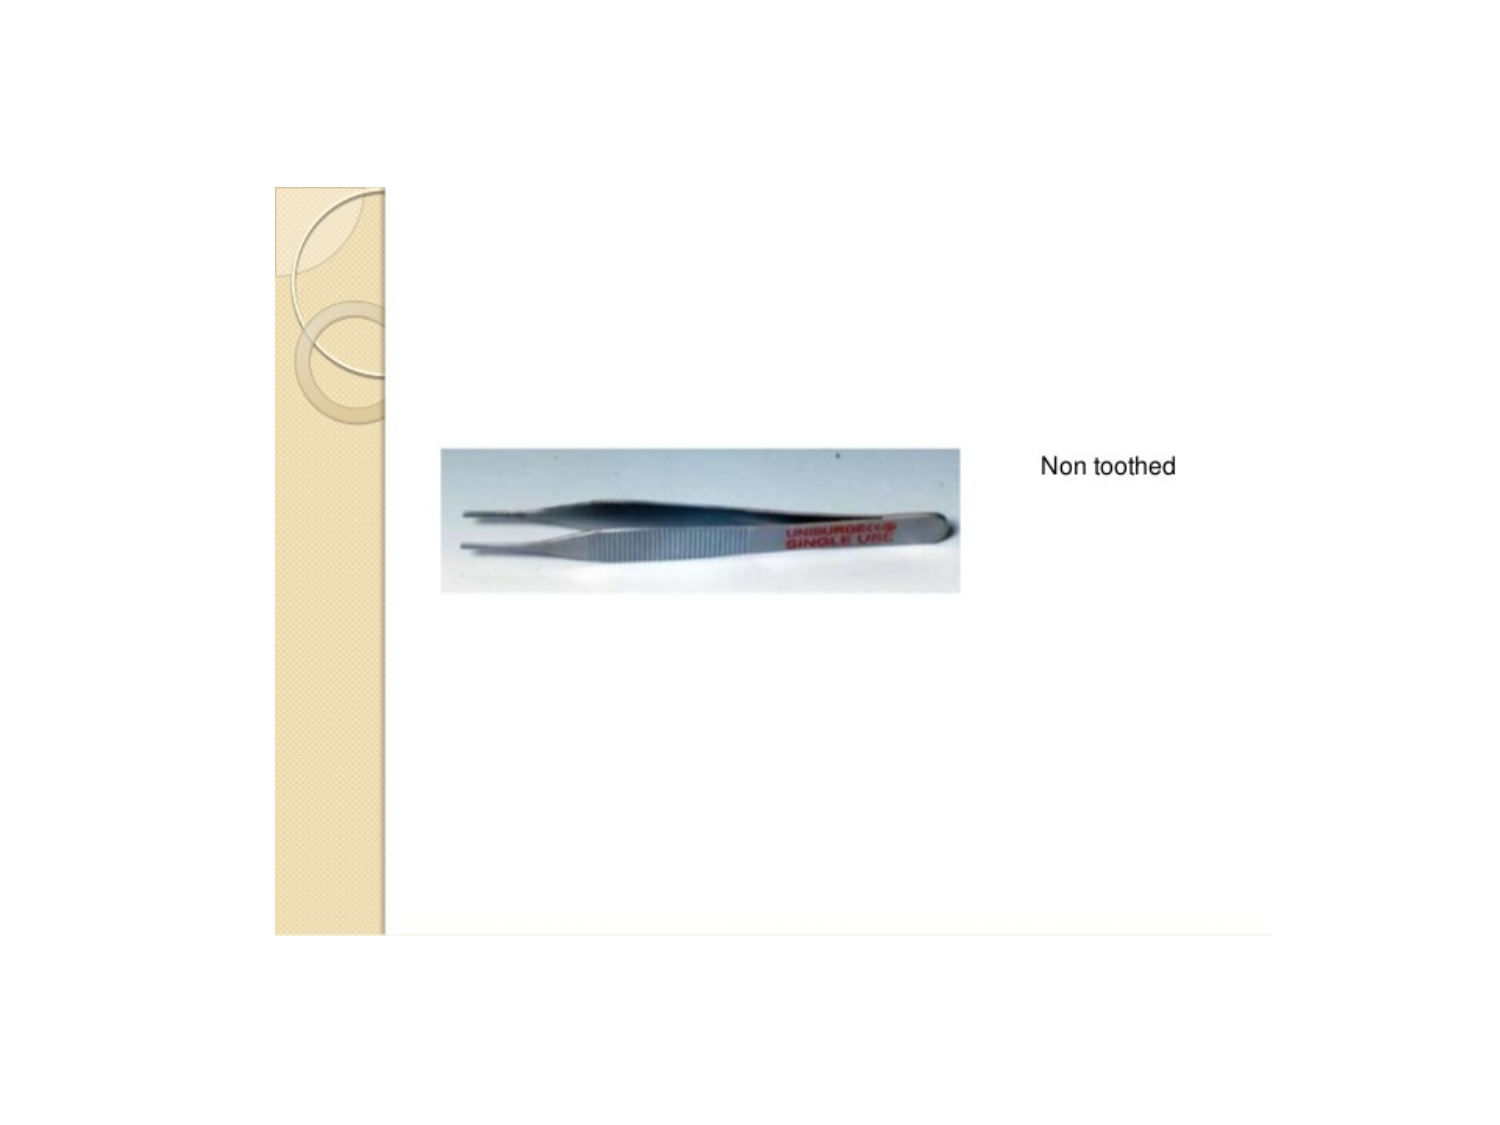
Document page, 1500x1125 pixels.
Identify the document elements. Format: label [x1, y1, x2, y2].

picture [274, 187, 1273, 937]
